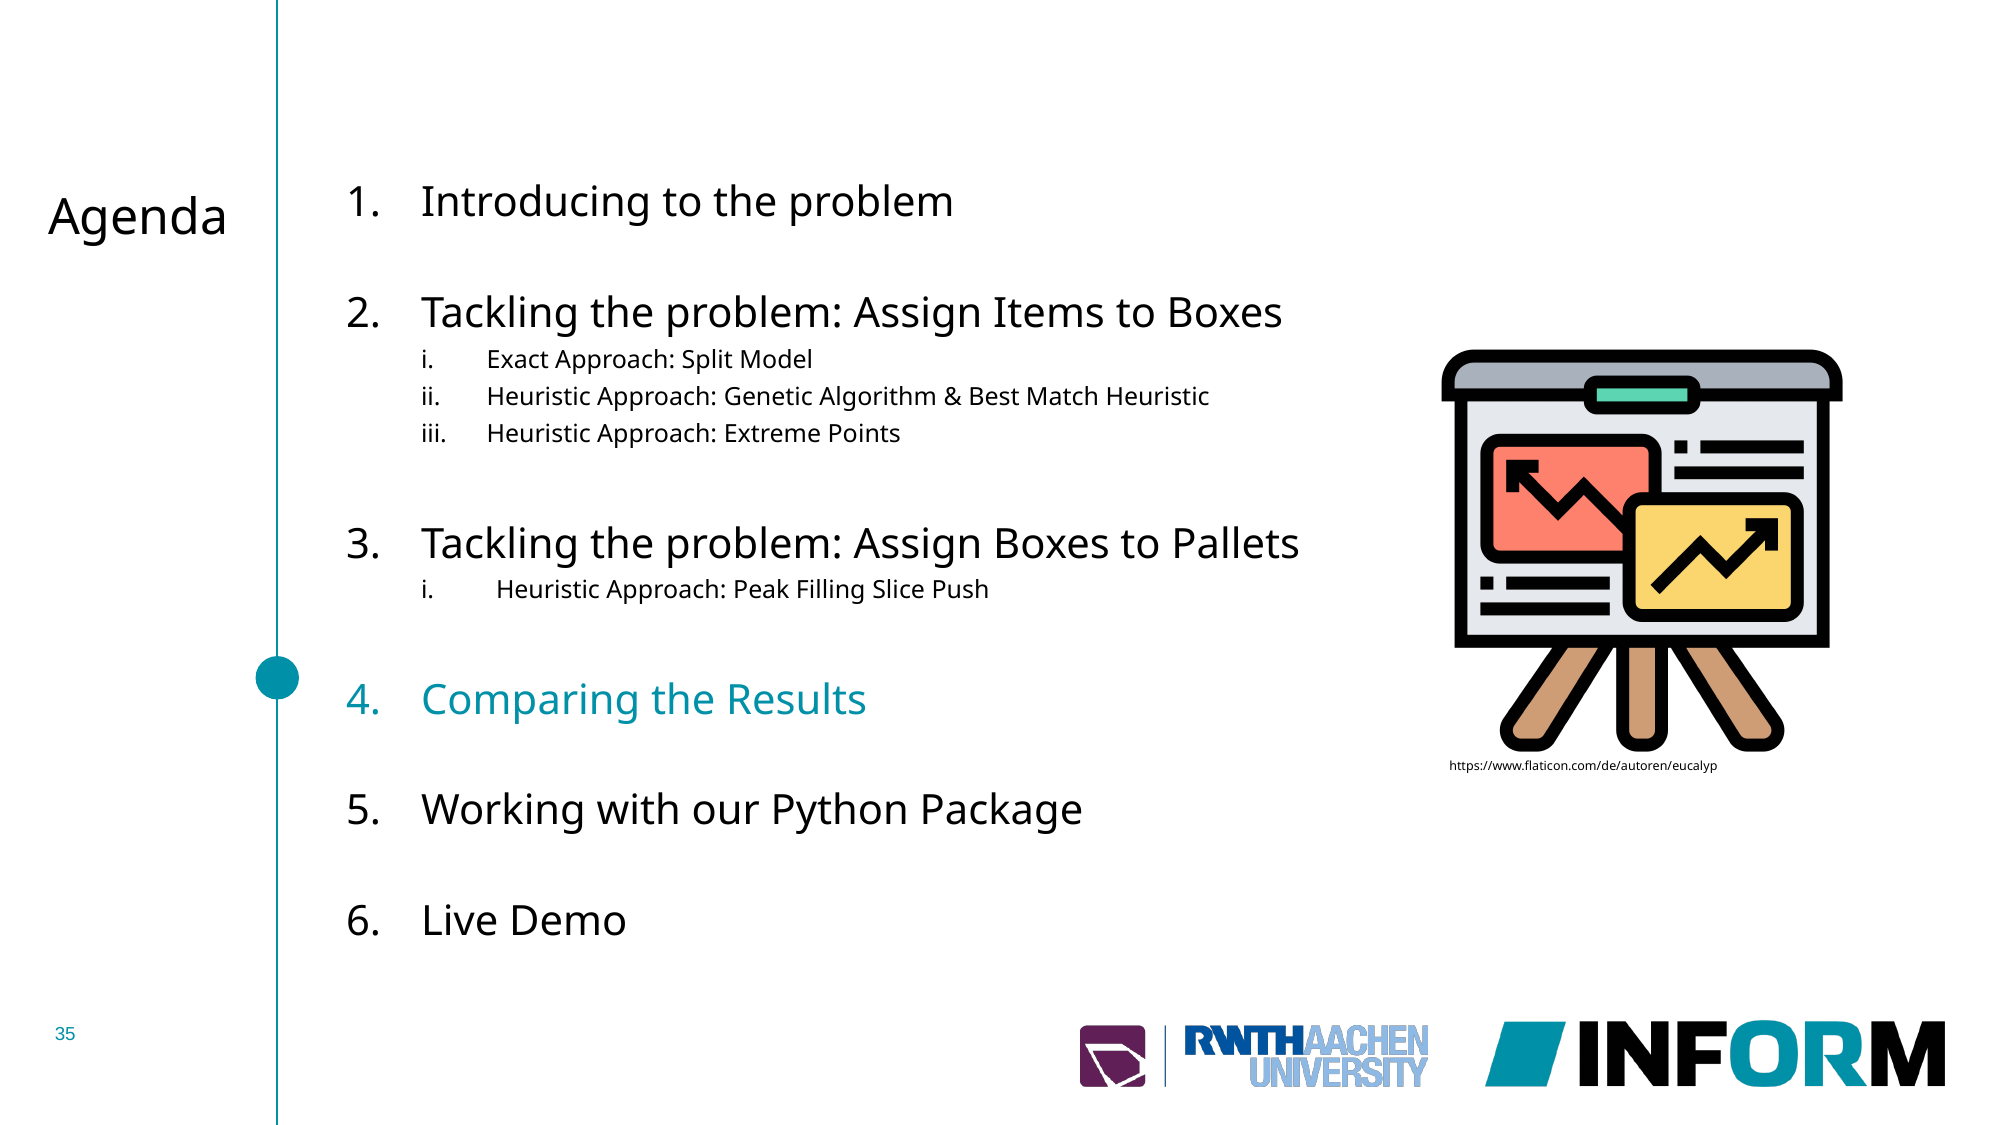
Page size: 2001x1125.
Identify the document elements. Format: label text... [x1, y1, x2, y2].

picture [1080, 1025, 1428, 1087]
title Agenda [0, 183, 276, 257]
text_box [255, 656, 277, 700]
picture [1485, 1020, 1945, 1087]
text_box https://www.flaticon.com/de/autoren/eucalyp [1434, 758, 1743, 781]
text_box [278, 656, 299, 700]
list Introducing to the problem Tackling the problem: Assign Items to Boxes Exact Approach: Split Model Heuristic Approach: Genetic Algorithm & Best Match Heuristic Heuristic Approach: Extreme Points Tackling the problem: Assign Boxes to Pallets Heuristic Approach: Peak Filling Slice Push Comparing the Results Working with our Python Package Live Demo [331, 159, 2000, 966]
picture [1434, 343, 1849, 758]
